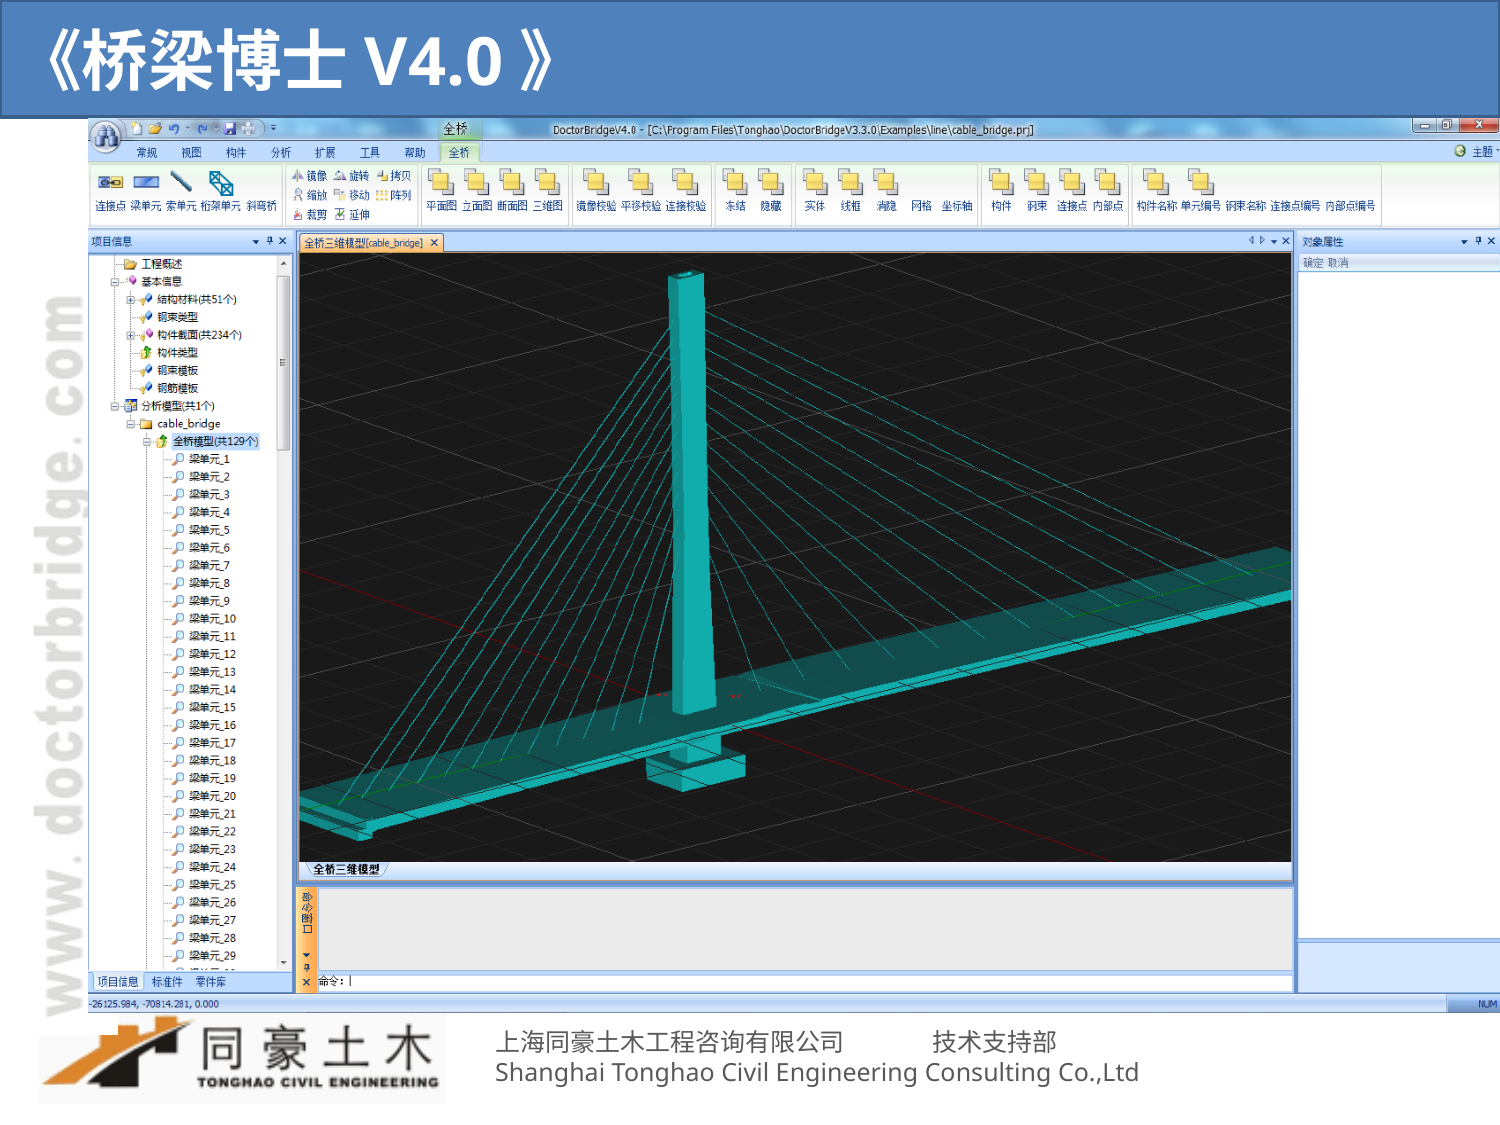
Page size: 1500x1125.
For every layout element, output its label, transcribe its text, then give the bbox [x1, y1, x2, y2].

text_box 上海同豪土木工程咨询有限公司 技术支持部 Shanghai Tonghao Civil Engineering Consulting Co.,Ltd [480, 1022, 1442, 1095]
title 《桥梁博士V4.0》 [0, 0, 1500, 119]
picture [5, 118, 1500, 1104]
